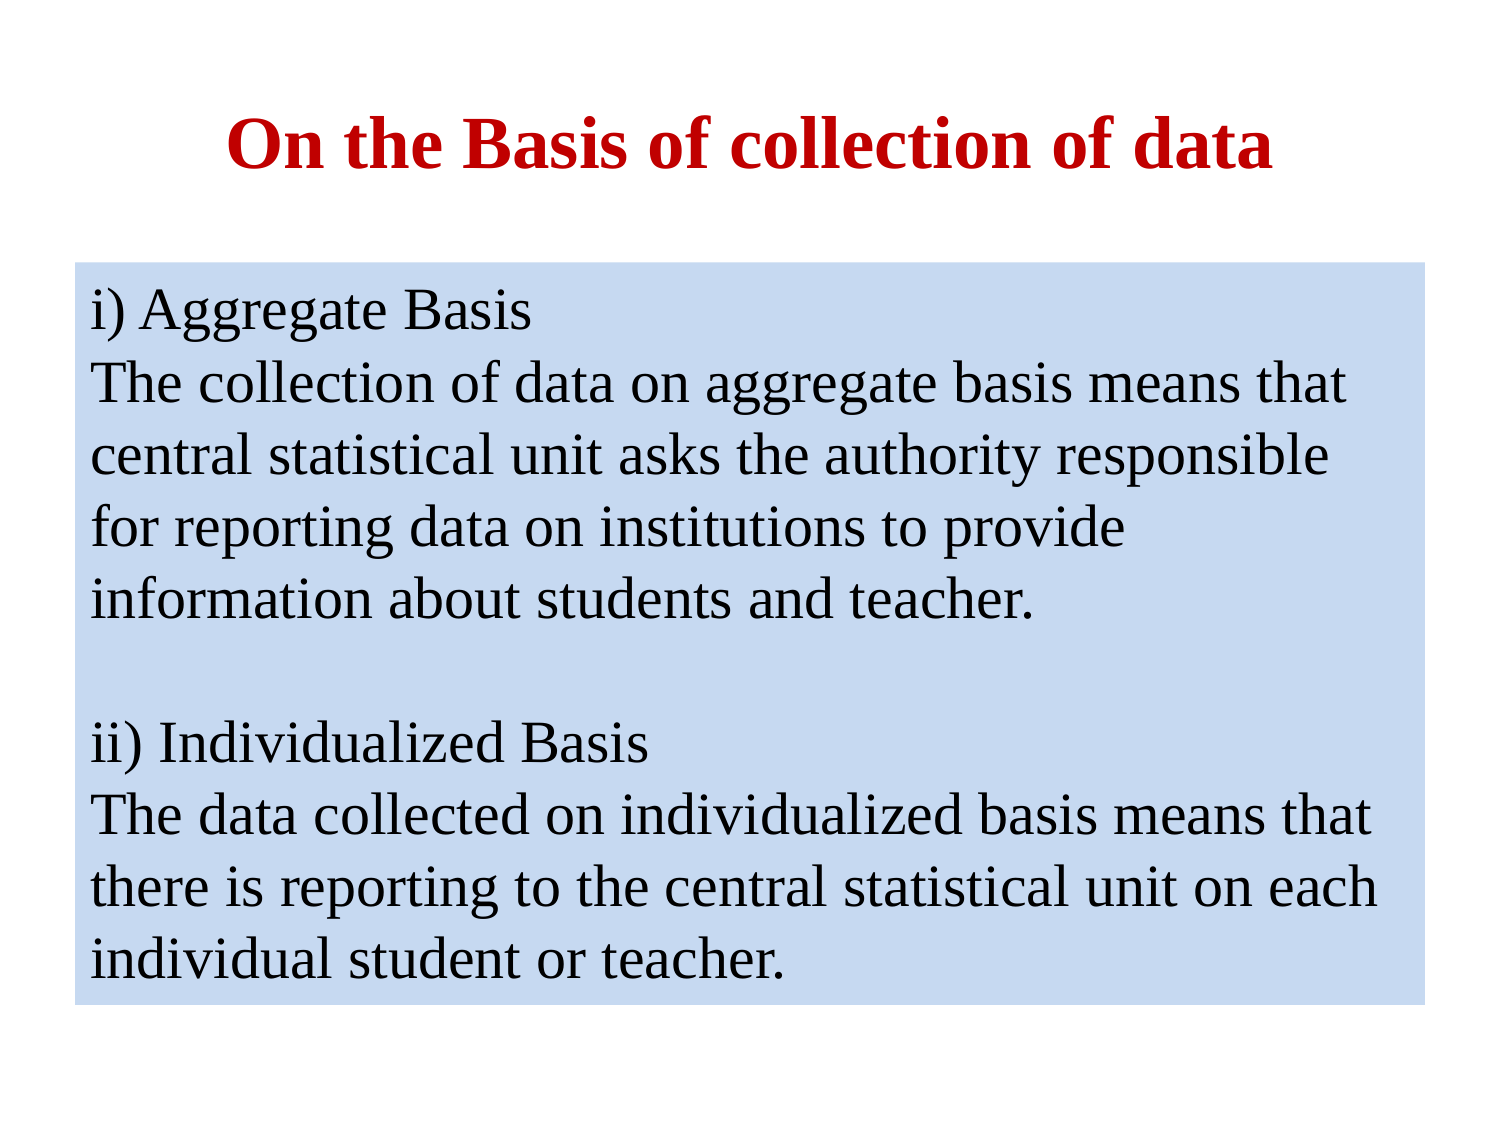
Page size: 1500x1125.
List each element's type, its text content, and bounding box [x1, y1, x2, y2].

list i) Aggregate Basis The collection of data on aggregate basis means that central statistical unit asks the authority responsible for reporting data on institutions to provide information about students and teacher. ii) Individualized Basis The data collected on individualized basis means that there is reporting to the central statistical unit on each individual student or teacher. [75, 262, 1425, 1005]
title On the Basis of collection of data [75, 45, 1425, 233]
